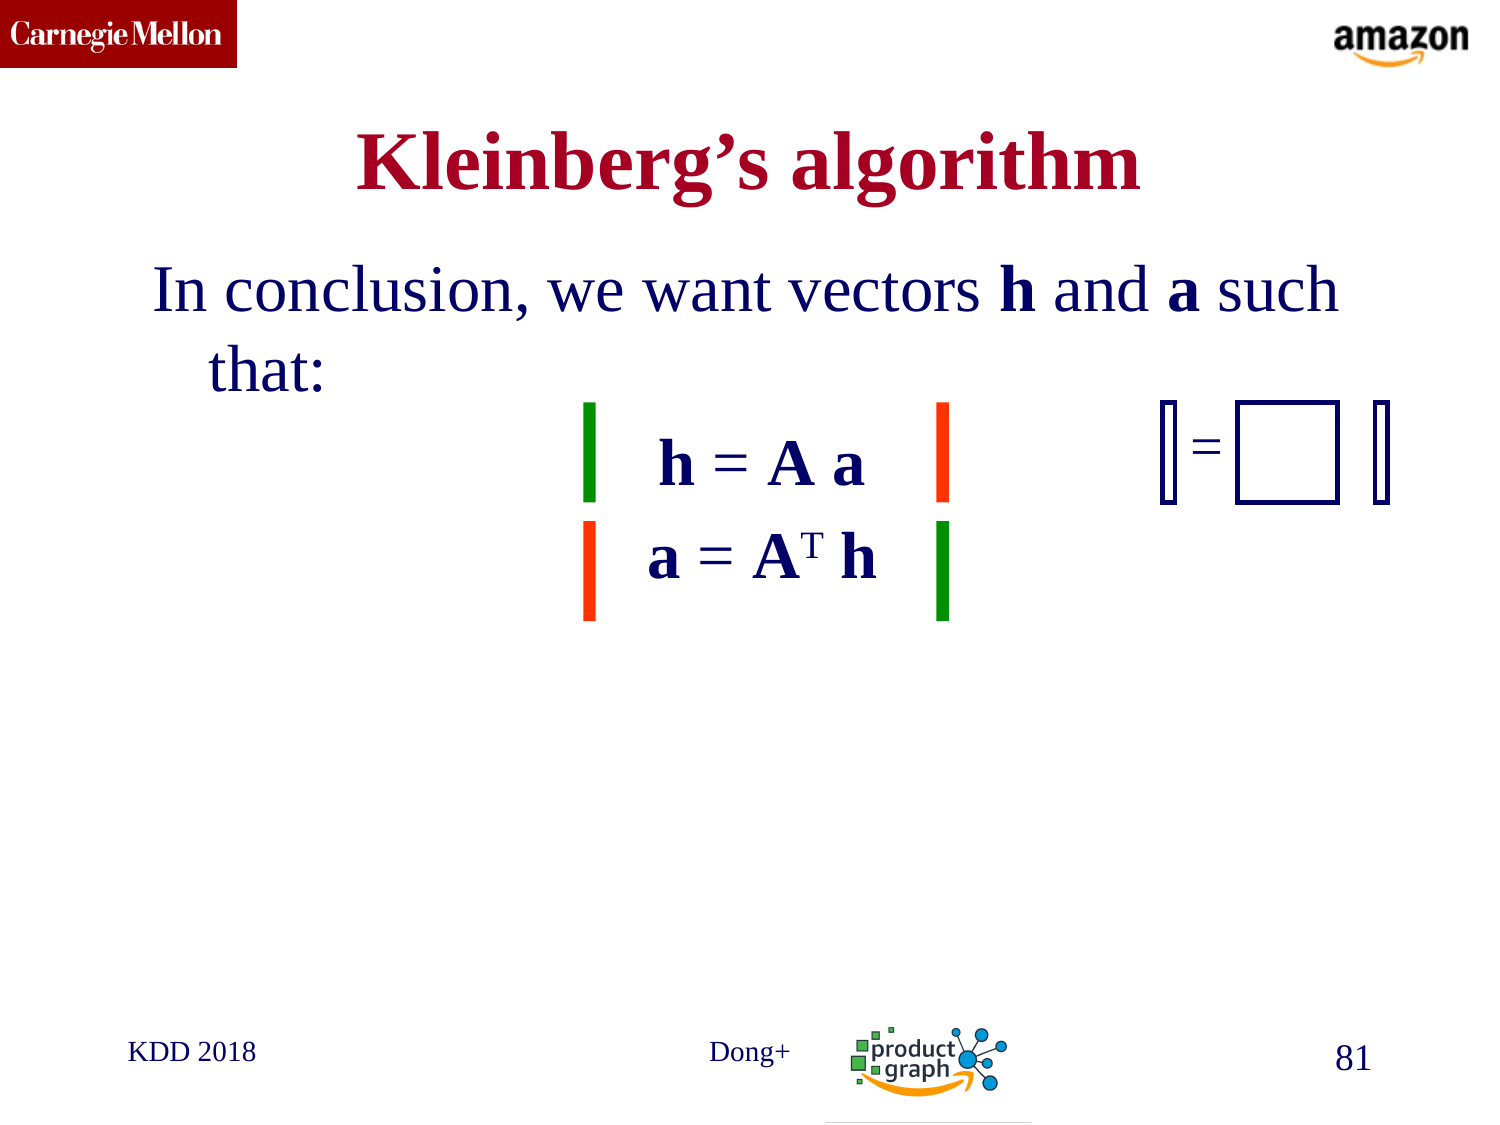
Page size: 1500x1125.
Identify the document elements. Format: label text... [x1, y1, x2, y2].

text_box [583, 402, 596, 503]
list In conclusion, we want vectors h and a such that: h = A a a = AT h [137, 237, 1388, 1001]
picture [1322, 4, 1484, 88]
text_box [583, 521, 596, 622]
text_box [936, 402, 949, 503]
footer Dong+ [512, 1024, 988, 1101]
slide_number 81 [1074, 1024, 1388, 1101]
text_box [1162, 400, 1388, 503]
picture [0, 0, 237, 68]
slide_number KDD 2018 [112, 1024, 426, 1101]
title Kleinberg’s algorithm [112, 99, 1388, 213]
text_box [936, 521, 949, 622]
